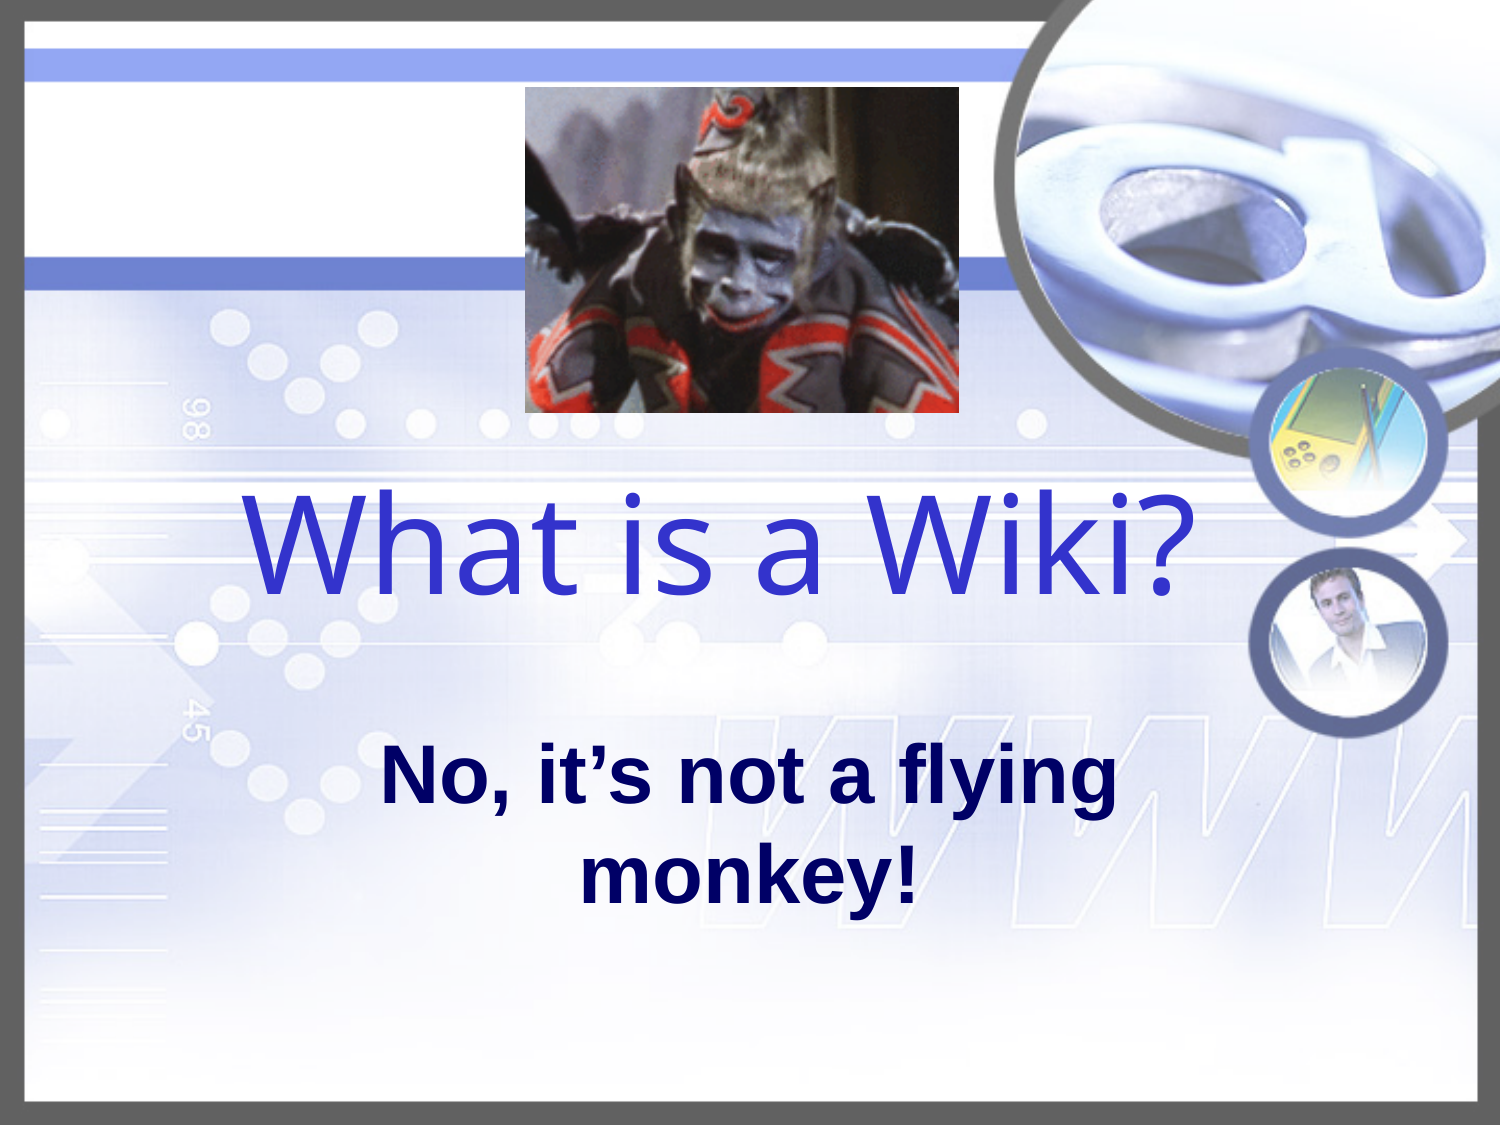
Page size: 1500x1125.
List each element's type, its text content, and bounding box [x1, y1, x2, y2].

picture [524, 87, 959, 413]
subtitle No, it’s not a flying monkey! [224, 712, 1276, 1001]
title What is a Wiki? [99, 424, 1376, 654]
